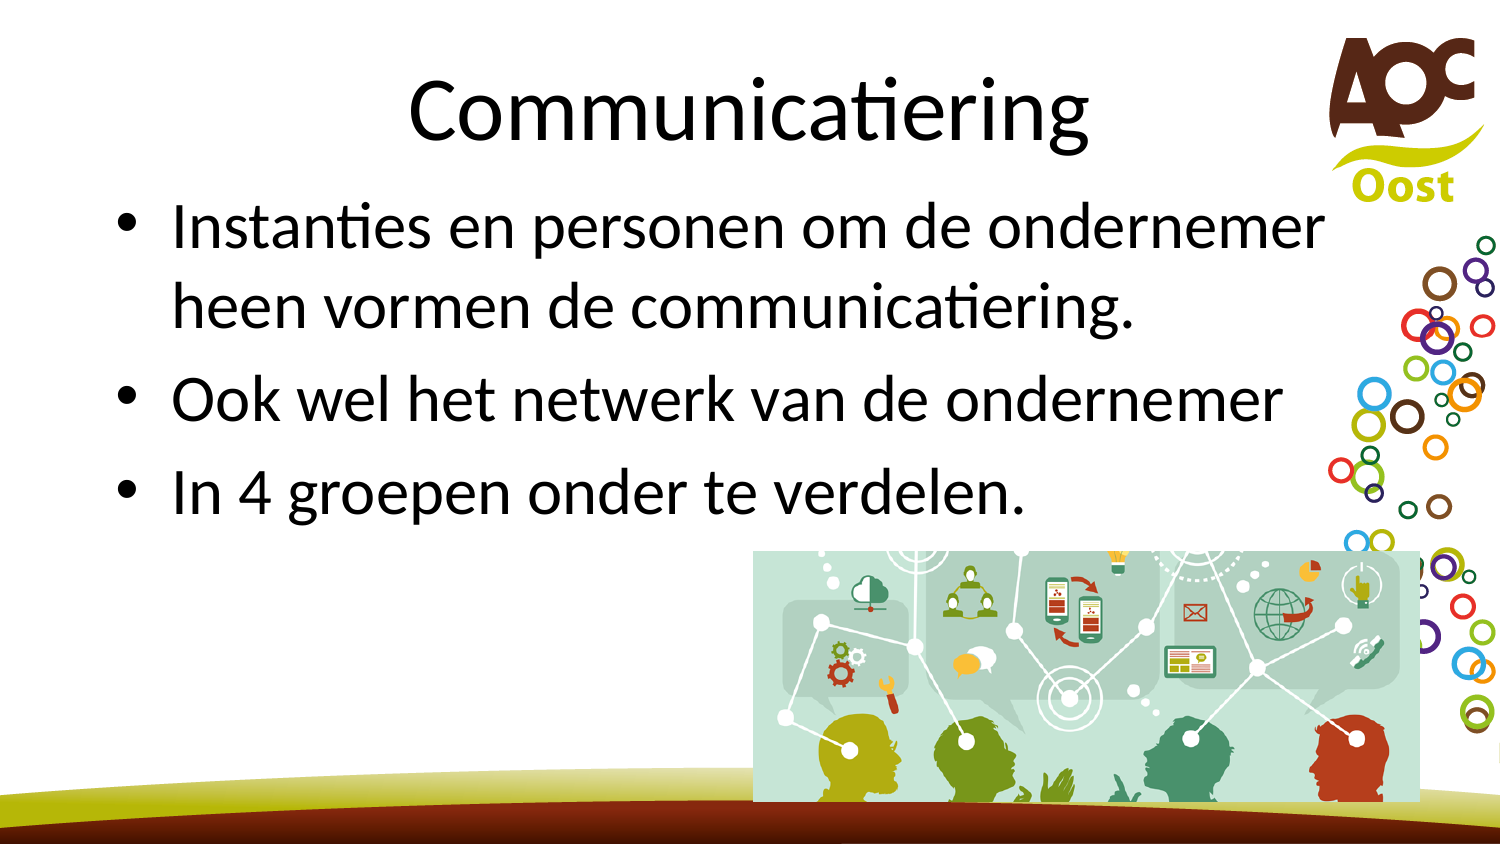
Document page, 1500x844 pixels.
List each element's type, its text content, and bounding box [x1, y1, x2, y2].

picture [0, 0, 1500, 844]
list Instanties en personen om de ondernemer heen vormen de communicatiering. Ook wel het netwerk van de ondernemer In 4 groepen onder te verdelen. [100, 173, 1451, 731]
title Communicatiering [75, 33, 1425, 175]
